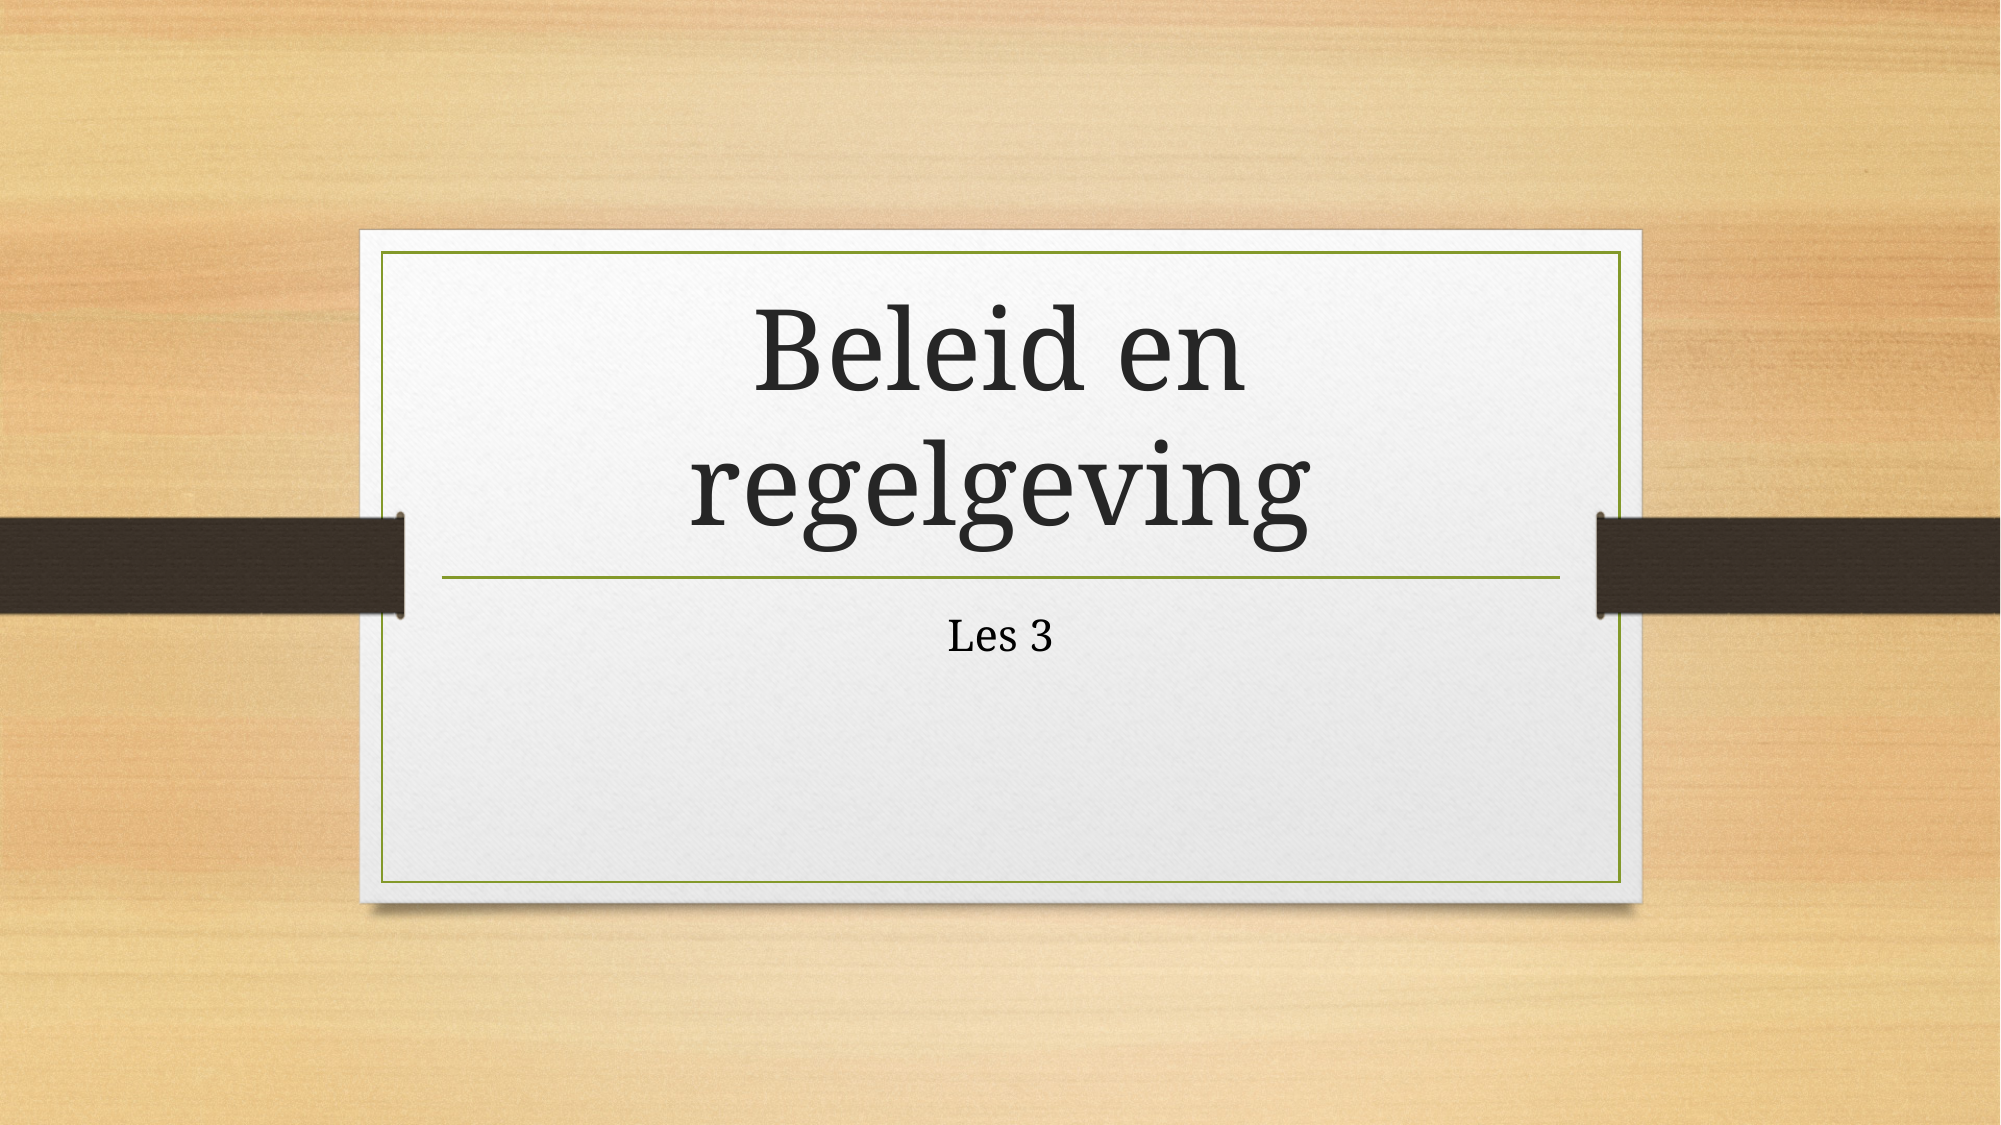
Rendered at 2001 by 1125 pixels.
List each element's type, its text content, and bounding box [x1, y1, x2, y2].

picture [0, 0, 2001, 1125]
title Beleid en regelgeving [441, 306, 1560, 556]
subtitle Les 3 [441, 600, 1560, 817]
